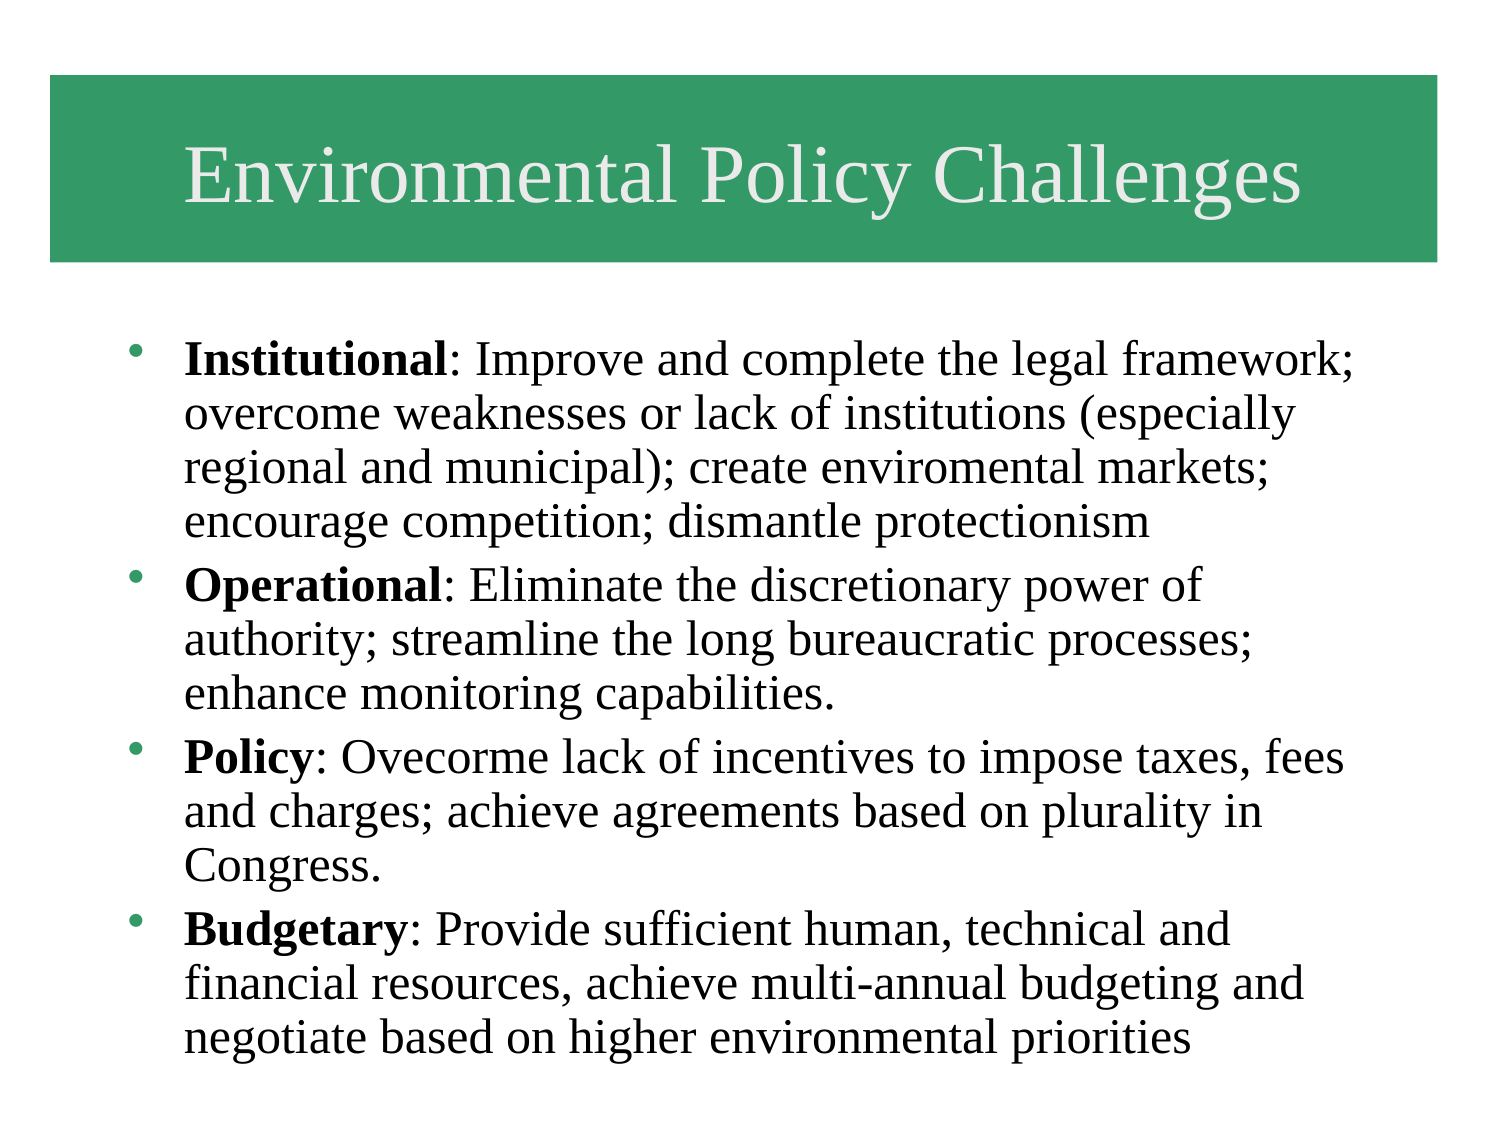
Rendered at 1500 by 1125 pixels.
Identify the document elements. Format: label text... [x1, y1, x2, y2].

title Environmental Policy Challenges [49, 74, 1438, 263]
list Institutional: Improve and complete the legal framework; overcome weaknesses or lack of institutions (especially regional and municipal); create enviromental markets; encourage competition; dismantle protectionism Operational: Eliminate the discretionary power of authority; streamline the long bureaucratic processes; enhance monitoring capabilities. Policy: Ovecorme lack of incentives to impose taxes, fees and charges; achieve agreements based on plurality in Congress. Budgetary: Provide sufficient human, technical and financial resources, achieve multi-annual budgeting and negotiate based on higher environmental priorities [112, 324, 1388, 1001]
